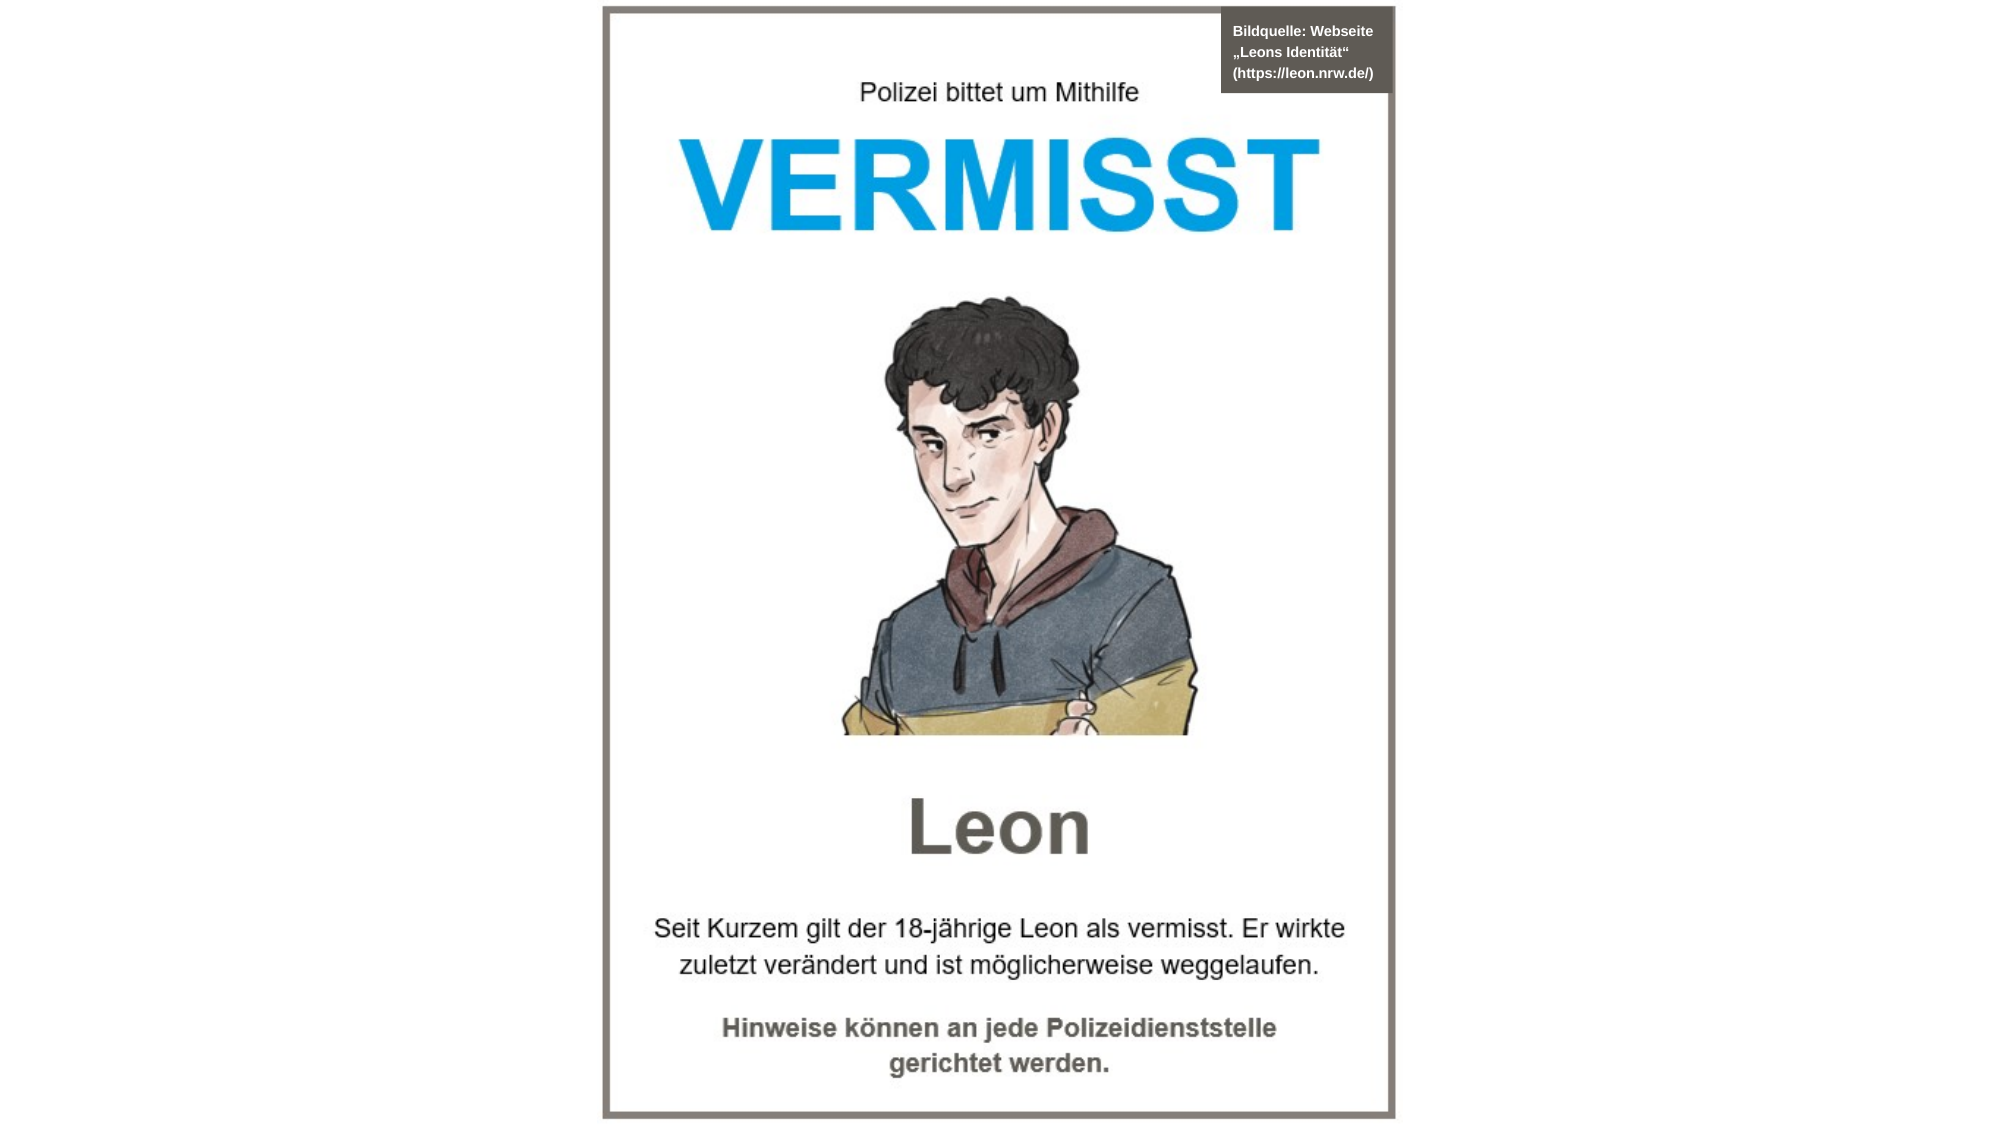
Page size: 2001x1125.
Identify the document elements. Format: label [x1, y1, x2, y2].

picture [597, 0, 1403, 1125]
